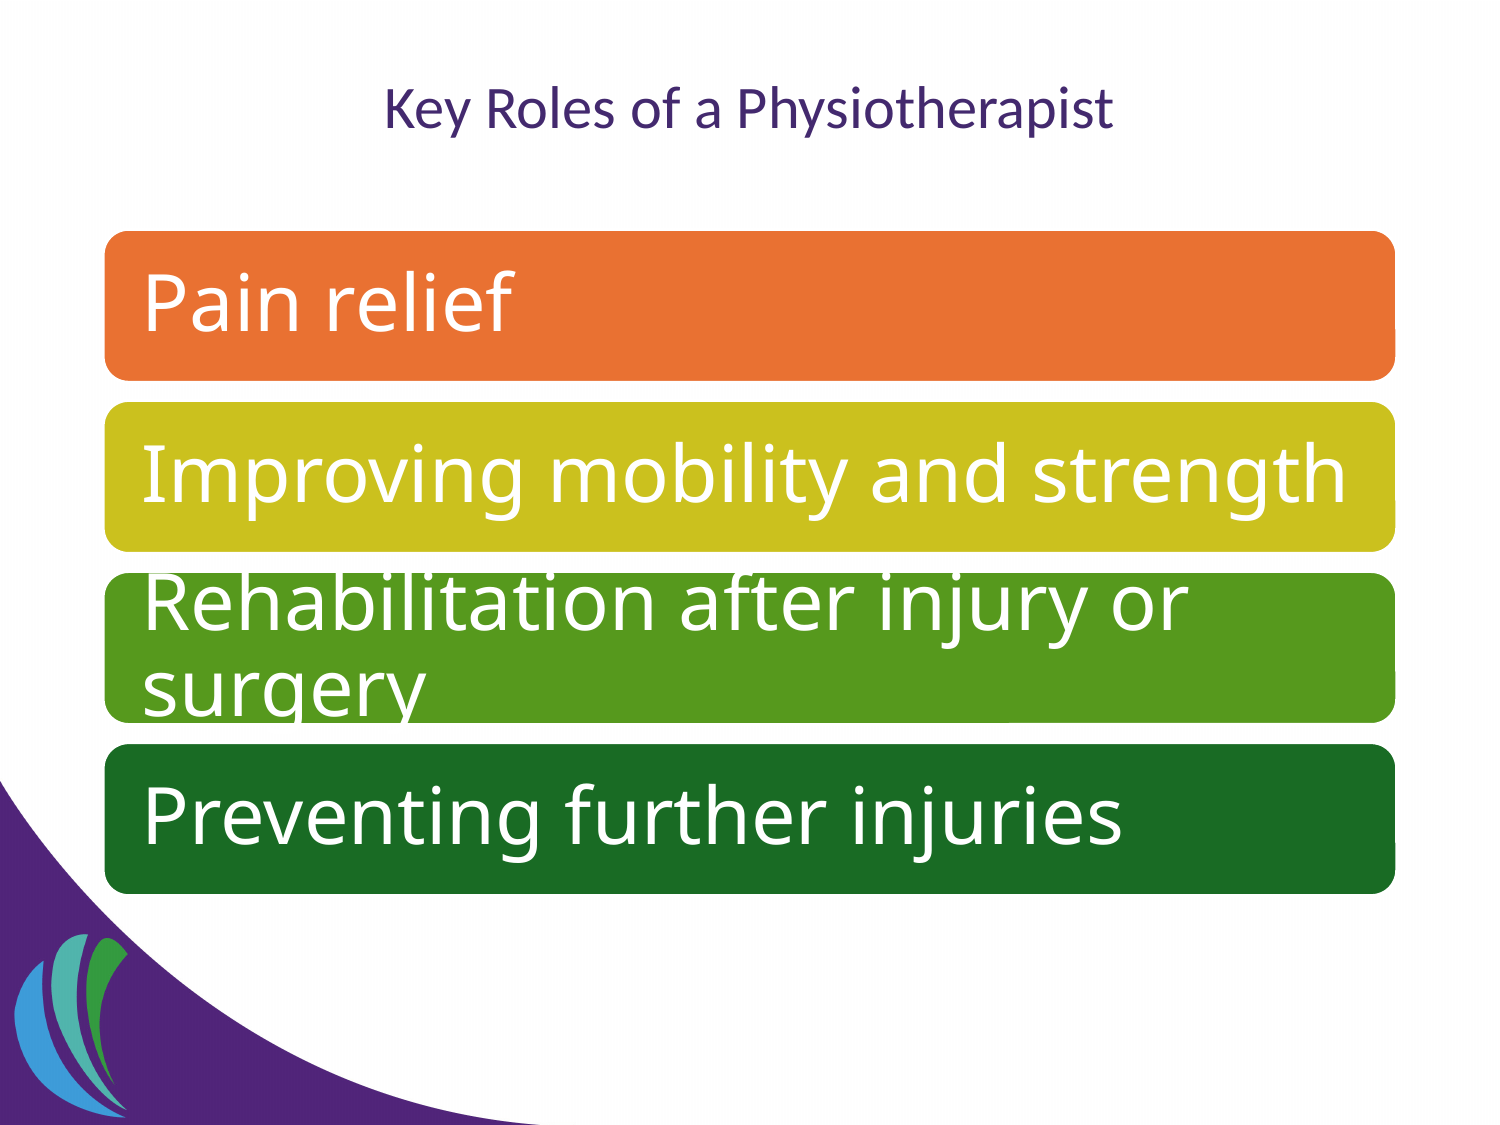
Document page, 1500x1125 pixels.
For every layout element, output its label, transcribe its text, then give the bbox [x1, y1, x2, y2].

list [102, 205, 1398, 920]
title Key Roles of a Physiotherapist [103, 0, 1397, 205]
picture [0, 1, 1500, 1125]
